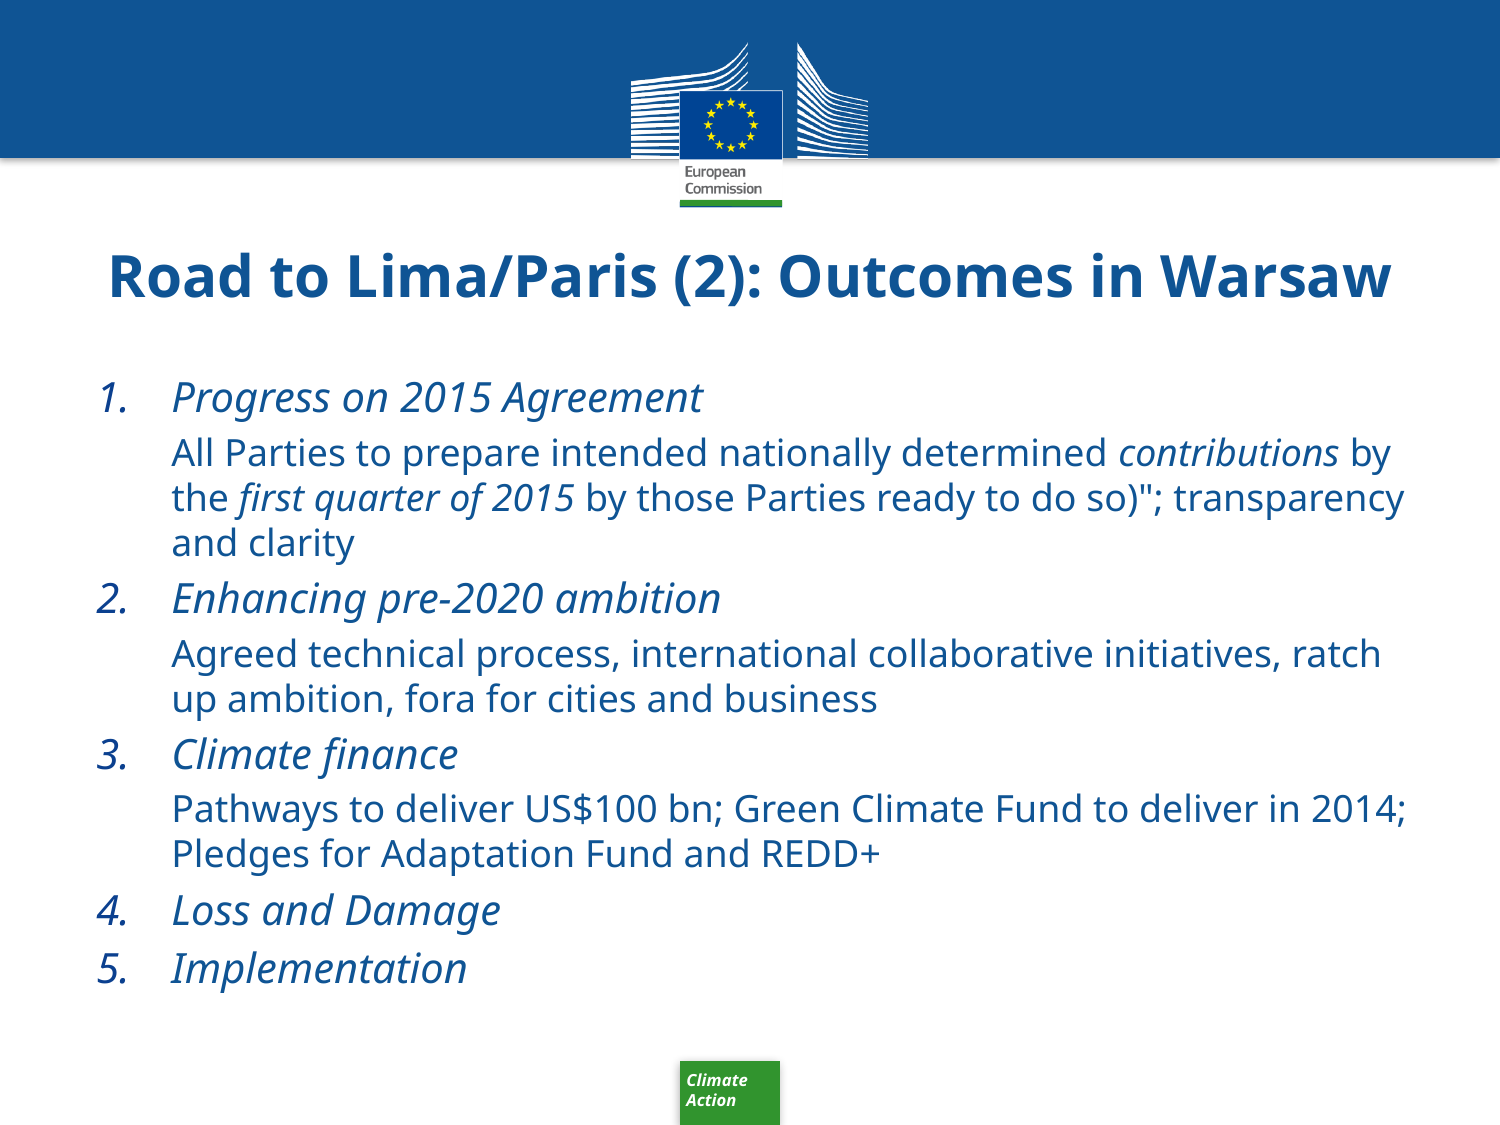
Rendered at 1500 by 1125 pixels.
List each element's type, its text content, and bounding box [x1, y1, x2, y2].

list Progress on 2015 Agreement All Parties to prepare intended nationally determined contributions by the first quarter of 2015 by those Parties ready to do so)"; transparency and clarity Enhancing pre-2020 ambition Agreed technical process, international collaborative initiatives, ratch up ambition, fora for cities and business Climate finance Pathways to deliver US$100 bn; Green Climate Fund to deliver in 2014; Pledges for Adaptation Fund and REDD+ Loss and Damage Implementation [80, 363, 1432, 1031]
title Road to Lima/Paris (2): Outcomes in Warsaw [0, 197, 1500, 352]
picture [631, 42, 868, 197]
